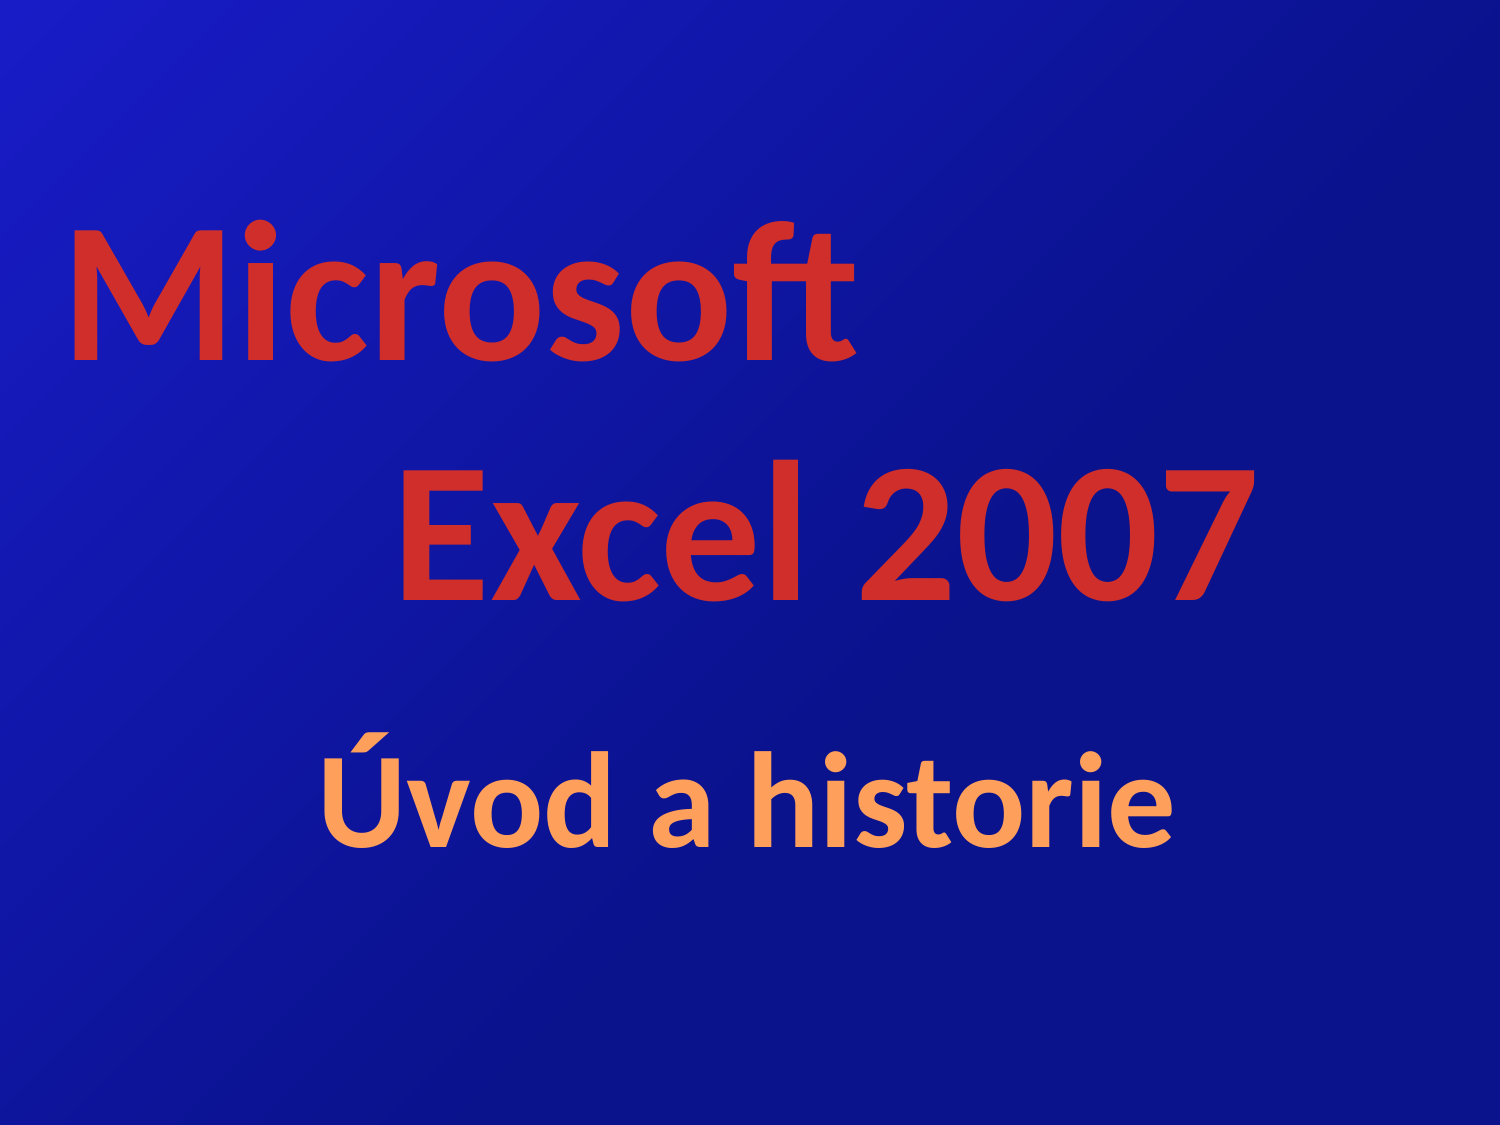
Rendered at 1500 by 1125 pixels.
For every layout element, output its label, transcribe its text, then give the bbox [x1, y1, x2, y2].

subtitle Úvod a historie [222, 703, 1273, 991]
title Microsoft Excel 2007 [46, 164, 1442, 638]
